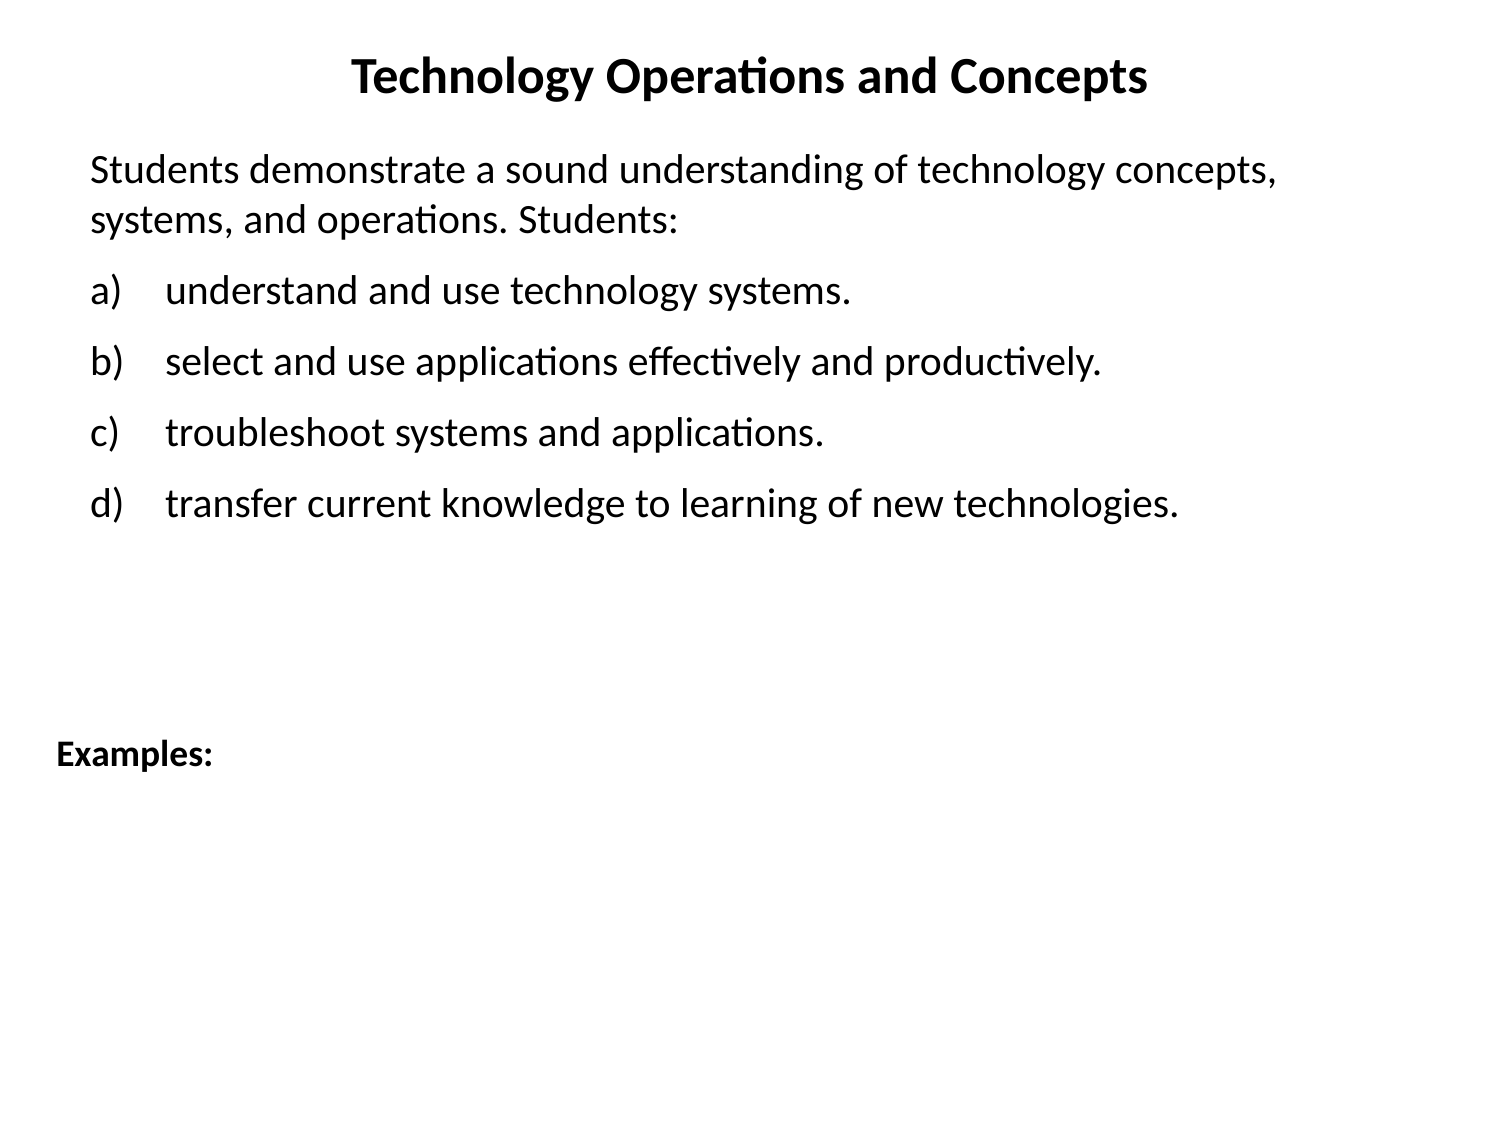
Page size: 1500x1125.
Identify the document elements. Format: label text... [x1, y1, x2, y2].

title Technology Operations and Concepts [75, 0, 1425, 133]
text_box Examples: [41, 721, 1351, 782]
list Students demonstrate a sound understanding of technology concepts, systems, and operations. Students: understand and use technology systems. select and use applications effectively and productively. troubleshoot systems and applications. transfer current knowledge to learning of new technologies. [75, 133, 1425, 877]
